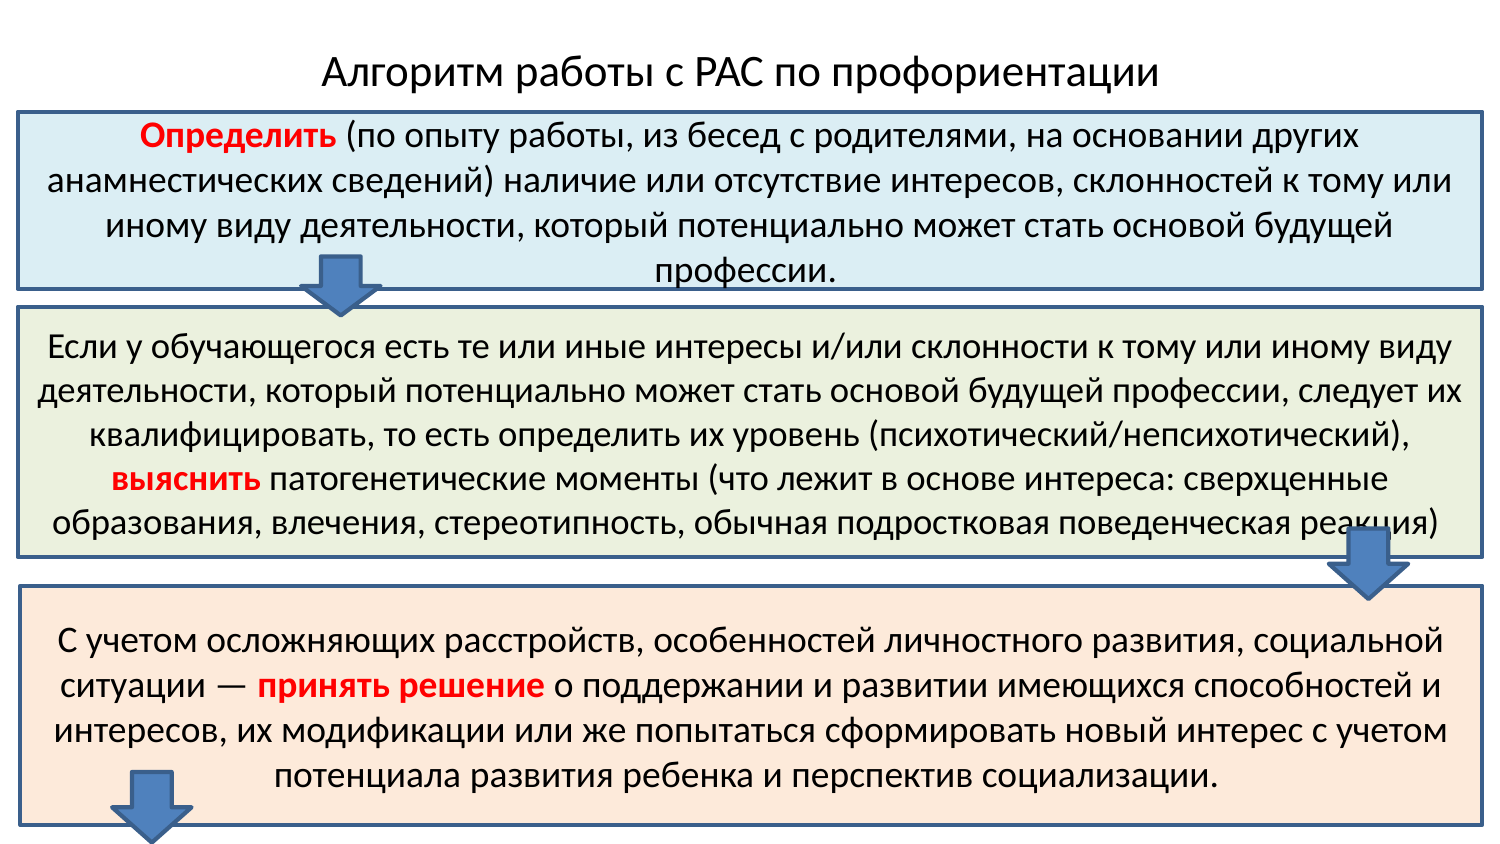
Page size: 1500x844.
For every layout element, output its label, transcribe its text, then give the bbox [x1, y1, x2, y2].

text_box [110, 769, 194, 844]
title Алгоритм работы с РАС по профориентации [0, 33, 1483, 103]
list Если у обучающегося есть те или иные интересы и/или склонности к тому или иному виду деятельности, который потенциально может стать основой будущей профессии, следует их квалифицировать, то есть определить их уровень (психотический/непсихотический), выяснить патогенетические моменты (что лежит в основе интереса: сверхценные образования, влечения, стереотипность, обычная подростковая поведенческая реакция) [16, 305, 1484, 559]
text_box [299, 254, 383, 318]
text_box [1326, 526, 1411, 601]
text_box Определить (по опыту работы, из бесед с родителями, на основании других анамнестических сведений) наличие или отсутствие интересов, склонностей к тому или иному виду деятельности, который потенциально может стать основой будущей профессии. [16, 110, 1484, 291]
text_box С учетом осложняющих расстройств, особенностей личностного развития, социальной ситуации — принять решение о поддержании и развитии имеющихся способностей и интересов, их модификации или же попытаться сформировать новый интерес с учетом потенциала развития ребенка и перспектив социализации. [18, 584, 1484, 827]
